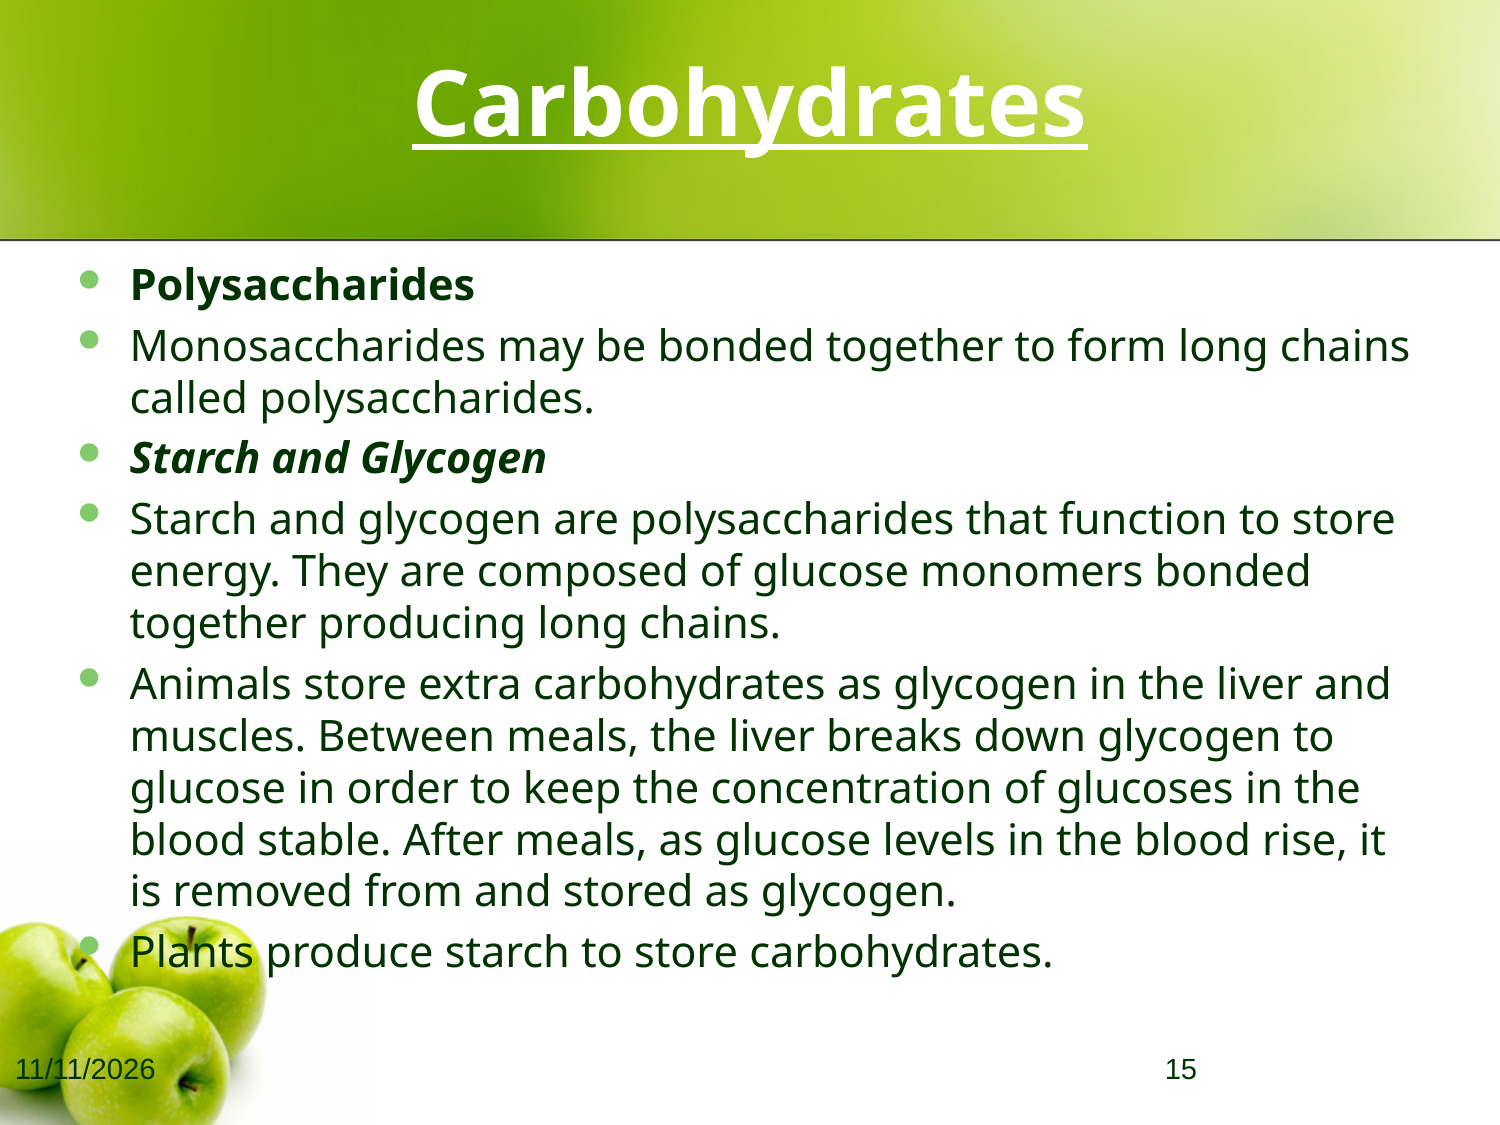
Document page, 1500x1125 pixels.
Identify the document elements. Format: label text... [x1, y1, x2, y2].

slide_number 15 [1149, 1042, 1500, 1103]
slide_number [0, 1042, 350, 1103]
picture [0, 0, 1500, 1125]
list Polysaccharides Monosaccharides may be bonded together to form long chains called polysaccharides. Starch and Glycogen Starch and glycogen are polysaccharides that function to store energy. They are composed of glucose monomers bonded together producing long chains. Animals store extra carbohydrates as glycogen in the liver and muscles. Between meals, the liver breaks down glycogen to glucose in order to keep the concentration of glucoses in the blood stable. After meals, as glucose levels in the blood rise, it is removed from and stored as glycogen. Plants produce starch to store carbohydrates. [62, 249, 1438, 985]
title Carbohydrates [62, 24, 1438, 176]
